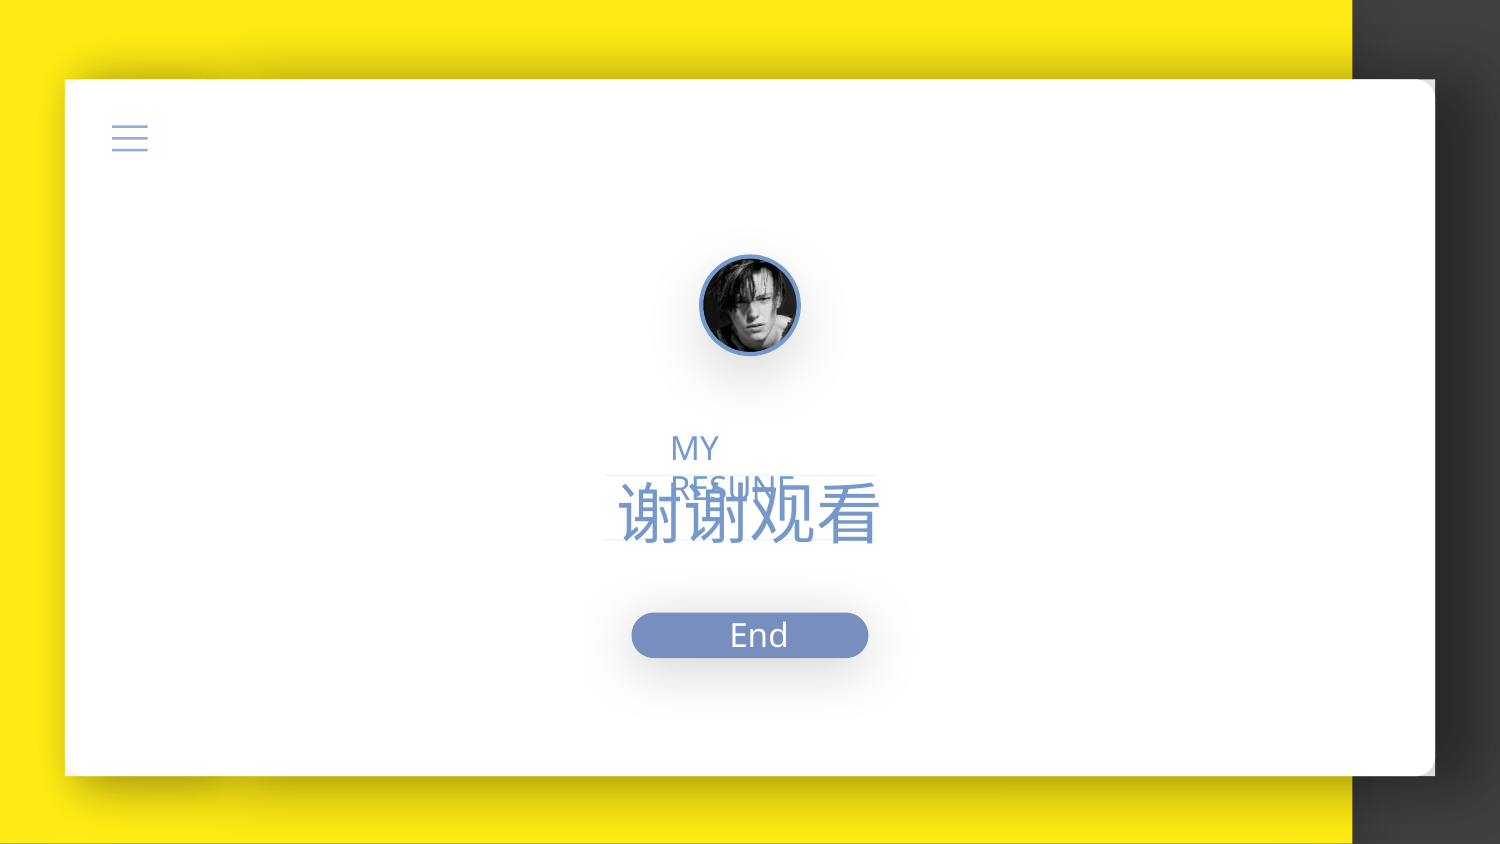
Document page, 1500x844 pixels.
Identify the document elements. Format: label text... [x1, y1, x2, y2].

text_box MY RESUNE [655, 420, 845, 464]
text_box [63, 78, 1437, 778]
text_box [631, 606, 869, 659]
text_box 谢谢观看 [549, 464, 951, 559]
picture [701, 256, 799, 355]
